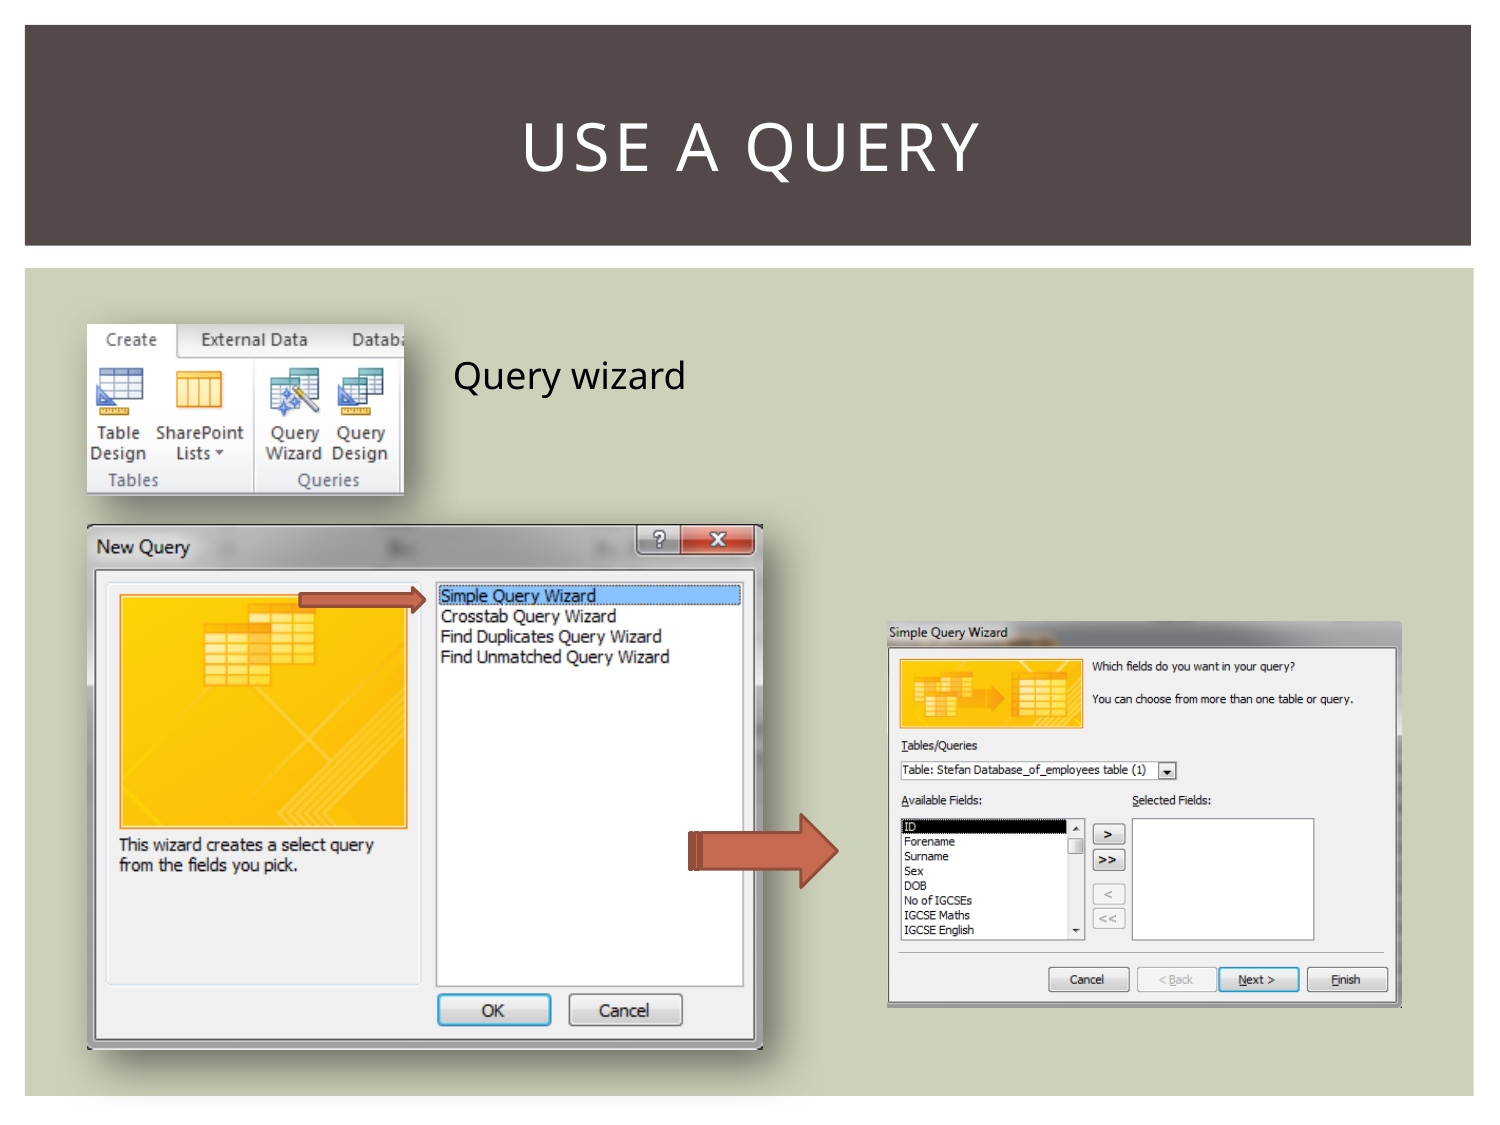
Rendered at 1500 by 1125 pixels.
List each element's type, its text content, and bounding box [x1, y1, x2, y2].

text_box [766, 812, 839, 889]
title Use a query [62, 58, 1438, 232]
picture [87, 324, 404, 496]
picture [87, 524, 763, 1051]
picture [887, 620, 1402, 1008]
text_box Query wizard [438, 344, 702, 405]
